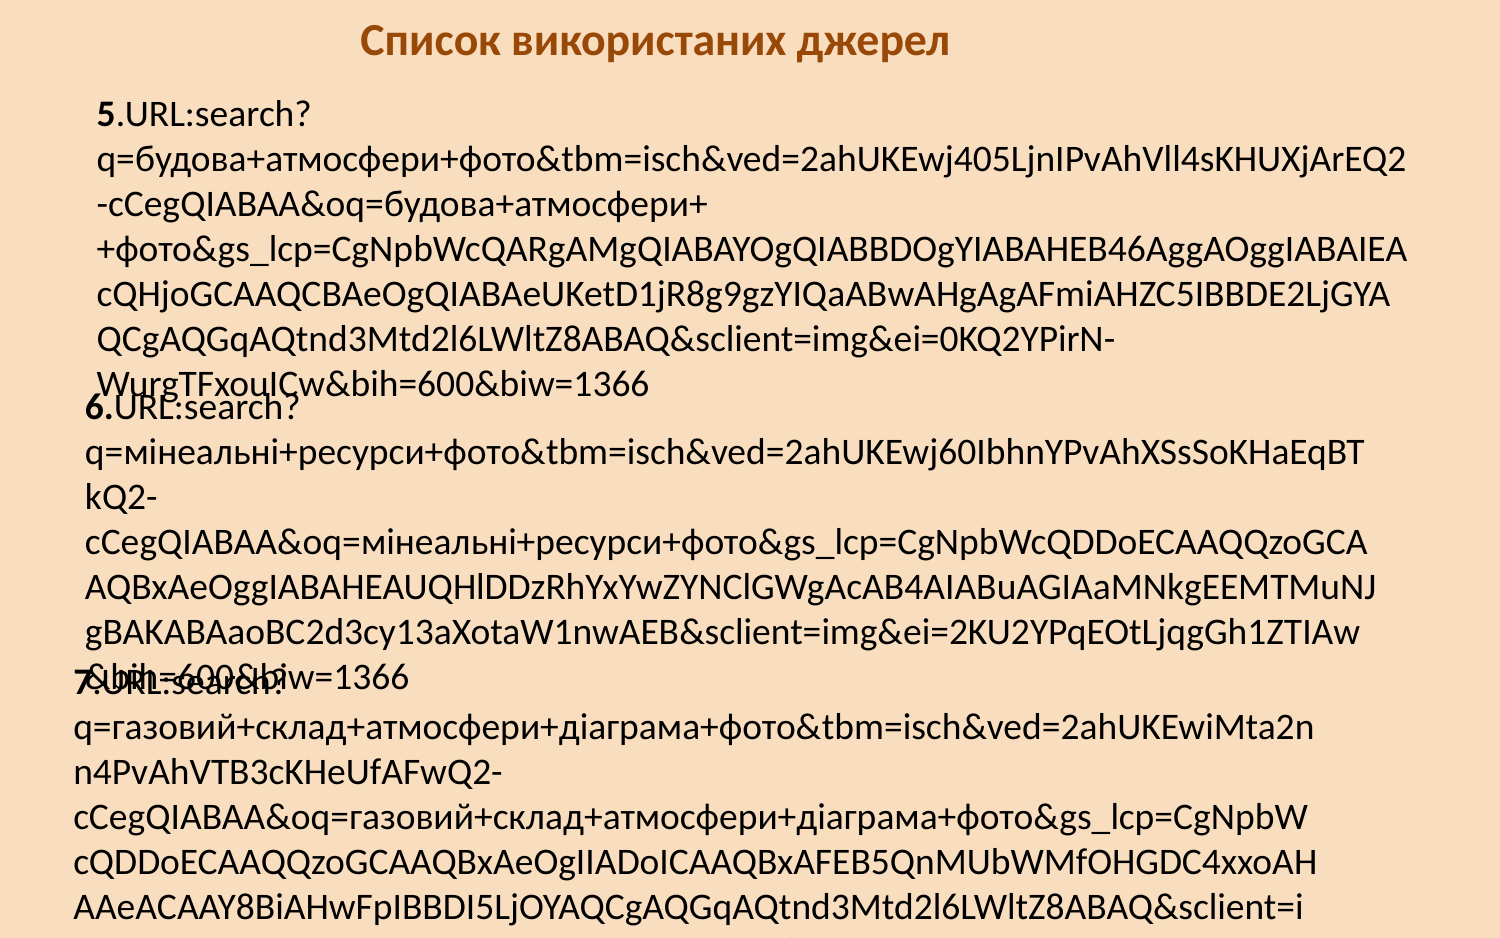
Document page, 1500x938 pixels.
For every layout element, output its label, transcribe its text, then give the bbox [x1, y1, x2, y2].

text_box 6.URL:search?q=мінеальні+ресурси+фото&tbm=isch&ved=2ahUKEwj60IbhnYPvAhXSsSoKHaEqBTkQ2-cCegQIABAA&oq=мінеальні+ресурси+фото&gs_lcp=CgNpbWcQDDoECAAQQzoGCAAQBxAeOggIABAHEAUQHlDDzRhYxYwZYNClGWgAcAB4AIABuAGIAaMNkgEEMTMuNJgBAKABAaoBC2d3cy13aXotaW1nwAEB&sclient=img&ei=2KU2YPqEOtLjqgGh1ZTIAw&bih=600&biw=1366 [70, 374, 1395, 705]
text_box 7.URL:search?q=газовий+склад+атмосфери+діаграма+фото&tbm=isch&ved=2ahUKEwiMta2nn4PvAhVTB3cKHeUfAFwQ2-cCegQIABAA&oq=газовий+склад+атмосфери+діаграма+фото&gs_lcp=CgNpbWcQDDoECAAQQzoGCAAQBxAeOgIIADoICAAQBxAFEB5QnMUbWMfOHGDC4xxoAHAAeACAAY8BiAHwFpIBBDI5LjOYAQCgAQGqAQtnd3Mtd2l6LWltZ8ABAQ&sclient=img&ei=eKc2YIyZMtOO3APlv4DgBQ&bih=600&biw=1366 [58, 649, 1336, 938]
text_box 5.URL:search?q=будова+атмосфери+фото&tbm=isch&ved=2ahUKEwj405LjnIPvAhVll4sKHUXjArEQ2-cCegQIABAA&oq=будова+атмосфери++фото&gs_lcp=CgNpbWcQARgAMgQIABAYOgQIABBDOgYIABAHEB46AggAOggIABAIEAcQHjoGCAAQCBAeOgQIABAeUKetD1jR8g9gzYIQaABwAHgAgAFmiAHZC5IBBDE2LjGYAQCgAQGqAQtnd3Mtd2l6LWltZ8ABAQ&sclient=img&ei=0KQ2YPirN-WurgTFxouICw&bih=600&biw=1366 [81, 81, 1430, 412]
text_box Список використаних джерел [153, 2, 1158, 72]
